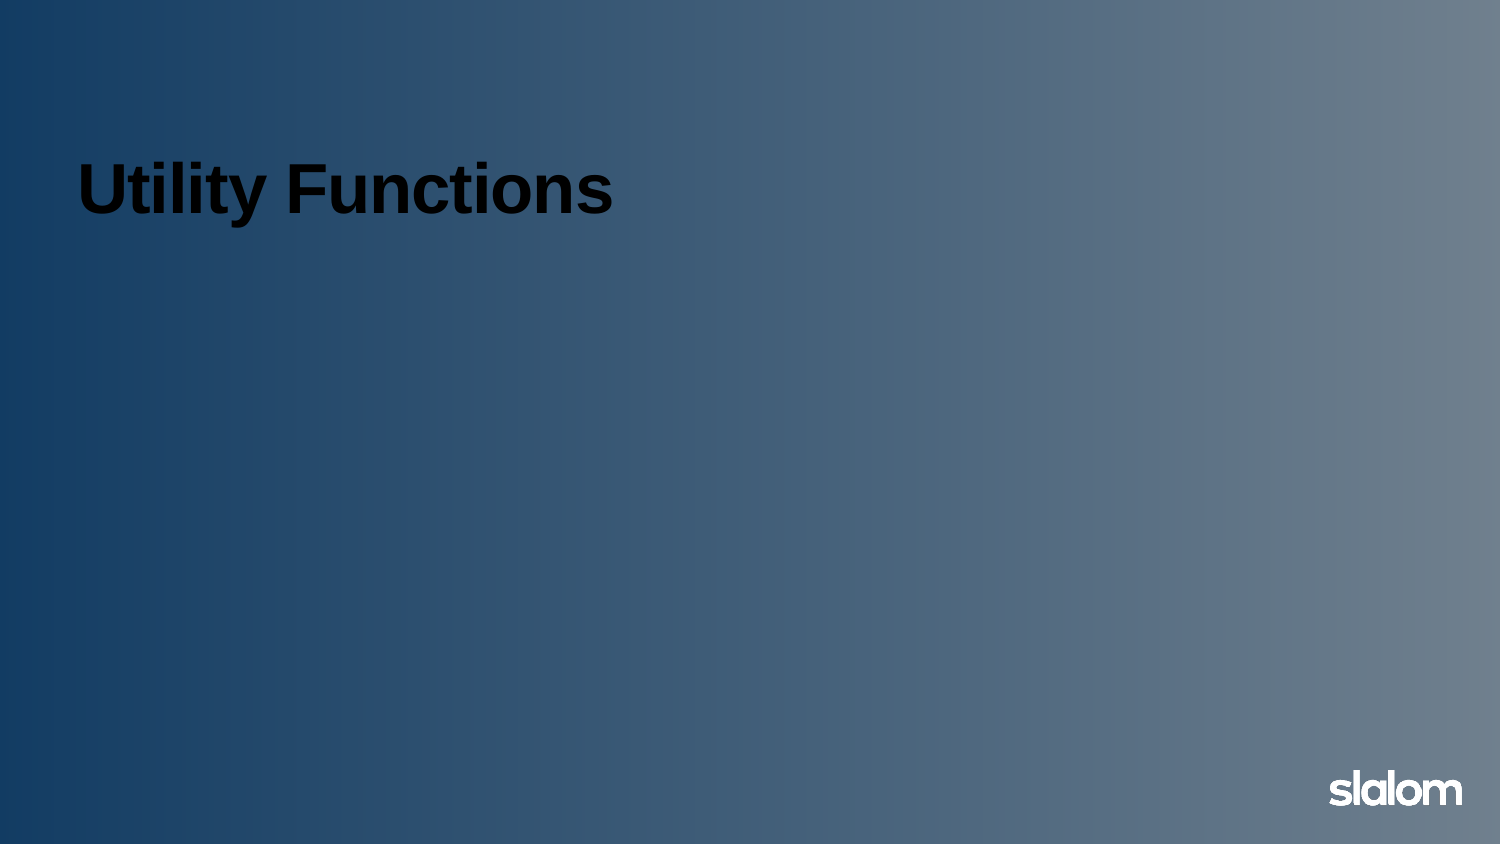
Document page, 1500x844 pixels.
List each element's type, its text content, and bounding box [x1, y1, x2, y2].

title Utility Functions [77, 154, 1420, 228]
picture [1329, 770, 1462, 806]
